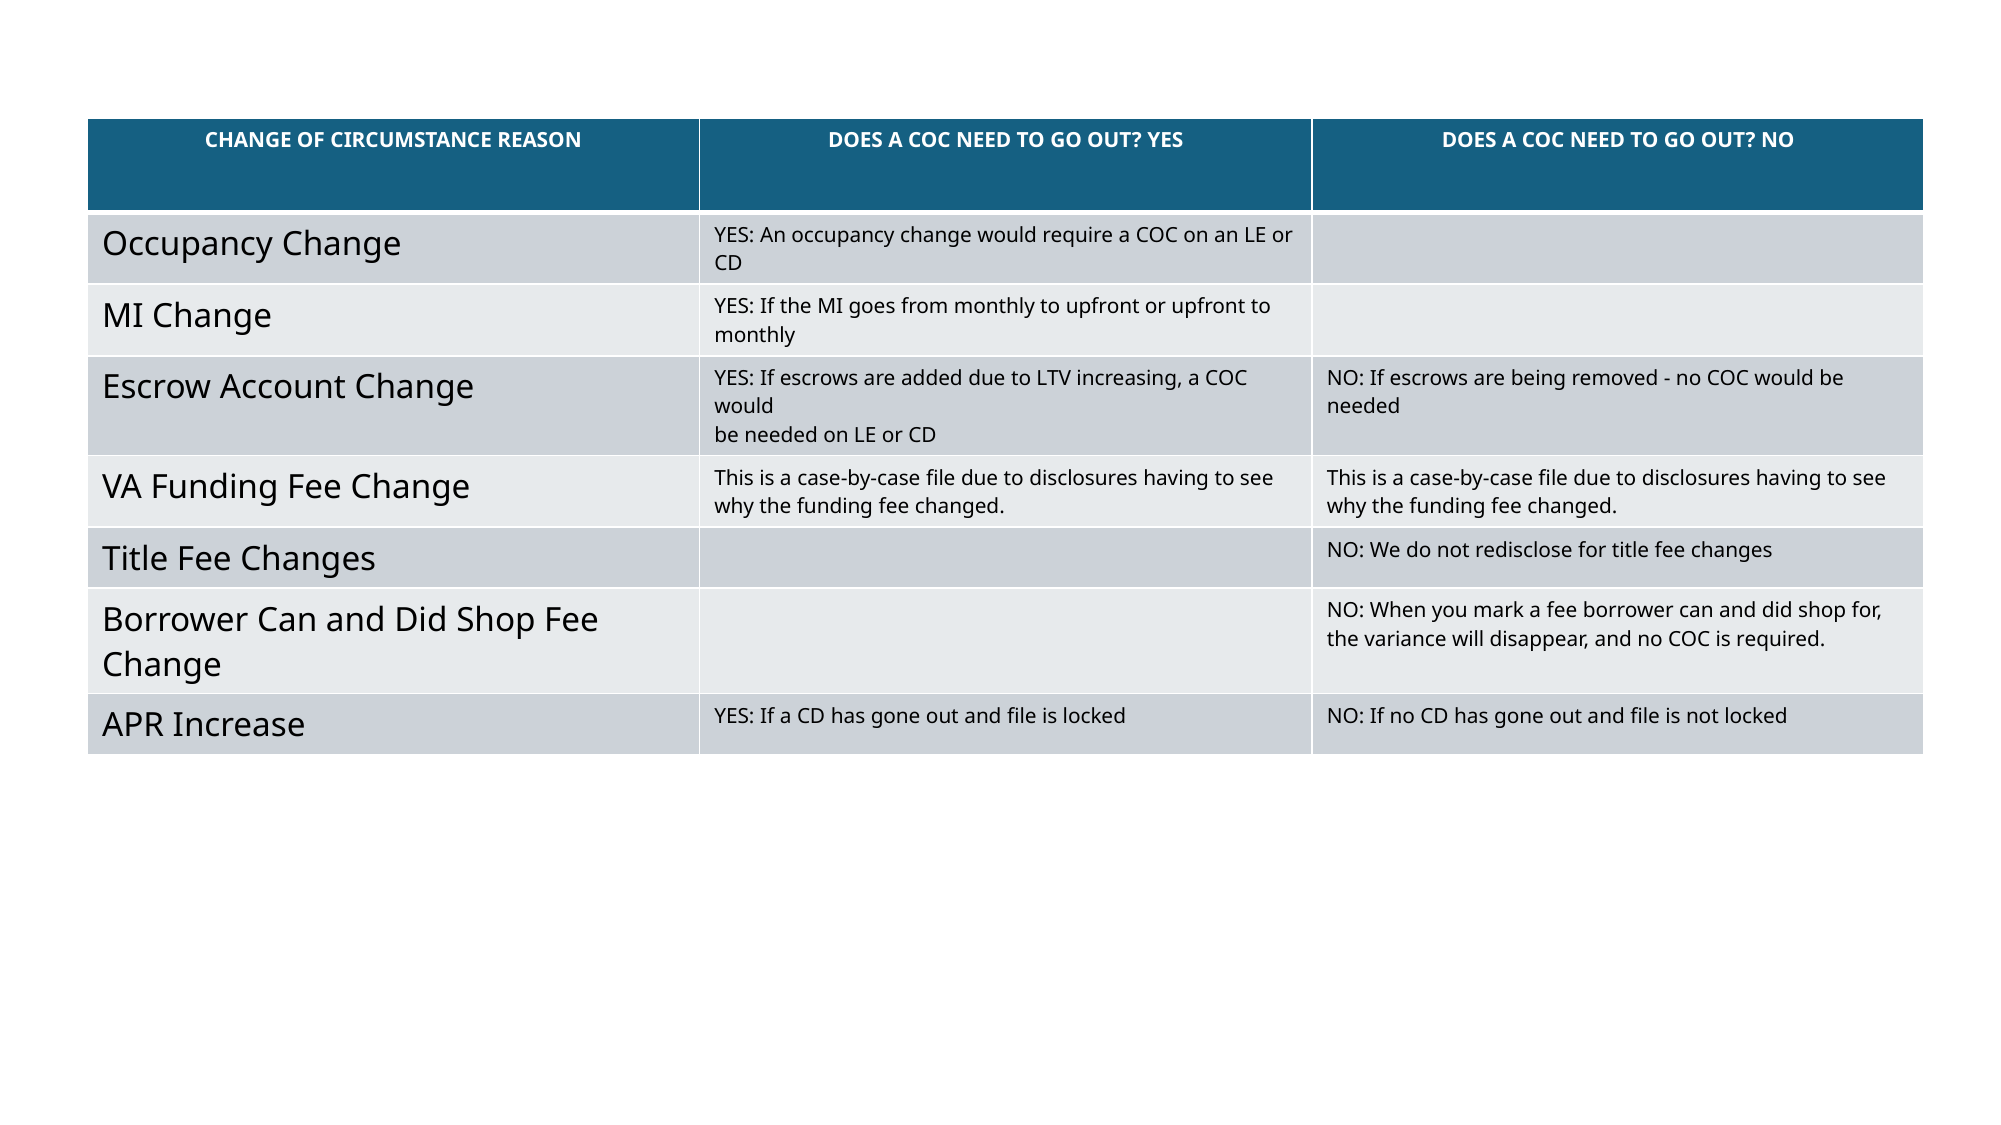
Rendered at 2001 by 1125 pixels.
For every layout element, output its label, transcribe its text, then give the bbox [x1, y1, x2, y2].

table_header DOES A COC NEED TO GO OUT? NO [1313, 119, 1923, 210]
table_cell [1313, 285, 1923, 355]
table_cell NO: When you mark a fee borrower can and did shop for, the variance will disappear, and no COC is required. [1313, 589, 1923, 693]
table_cell MI Change [88, 285, 699, 355]
table_cell YES: If escrows are added due to LTV increasing, a COC would be needed on LE or CD [700, 357, 1311, 455]
table_cell [1313, 215, 1923, 283]
table_cell NO: We do not redisclose for title fee changes [1313, 528, 1923, 587]
table_cell APR Increase [88, 694, 699, 754]
table_cell NO: If no CD has gone out and file is not locked [1313, 694, 1923, 754]
table_header DOES A COC NEED TO GO OUT? YES [700, 119, 1311, 210]
table_cell [700, 589, 1311, 693]
table_cell YES: If the MI goes from monthly to upfront or upfront to monthly [700, 285, 1311, 355]
table_cell This is a case-by-case file due to disclosures having to see why the funding fee changed. [1313, 456, 1923, 526]
table_cell Title Fee Changes [88, 528, 699, 587]
table_cell Escrow Account Change [88, 357, 699, 455]
table_cell [700, 528, 1311, 587]
table_cell Borrower Can and Did Shop Fee Change [88, 589, 699, 693]
table_cell VA Funding Fee Change [88, 456, 699, 526]
table_cell Occupancy Change [88, 215, 699, 283]
table_header CHANGE OF CIRCUMSTANCE REASON [88, 119, 699, 210]
table_cell NO: If escrows are being removed - no COC would be needed [1313, 357, 1923, 455]
table_cell YES: An occupancy change would require a COC on an LE or CD [700, 215, 1311, 283]
table_cell This is a case-by-case file due to disclosures having to see why the funding fee changed. [700, 456, 1311, 526]
table_cell YES: If a CD has gone out and file is locked [700, 694, 1311, 754]
